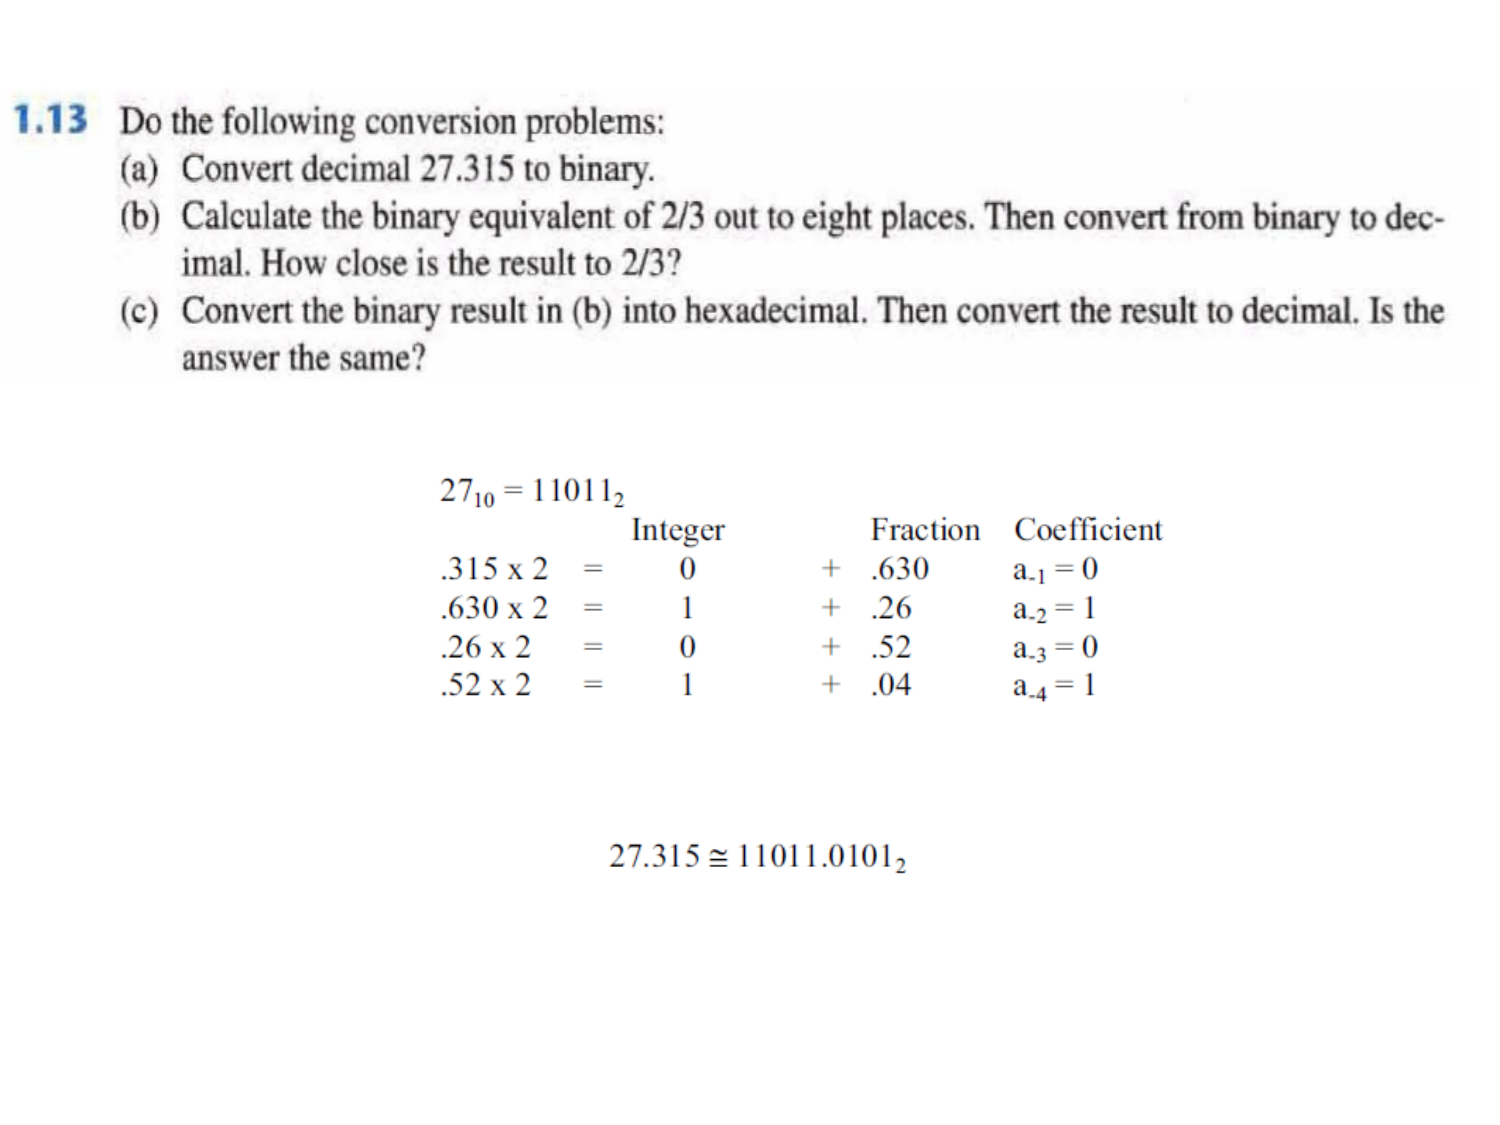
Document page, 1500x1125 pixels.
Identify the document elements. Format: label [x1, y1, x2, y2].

picture [412, 462, 1179, 734]
picture [599, 837, 913, 890]
picture [0, 87, 1476, 382]
